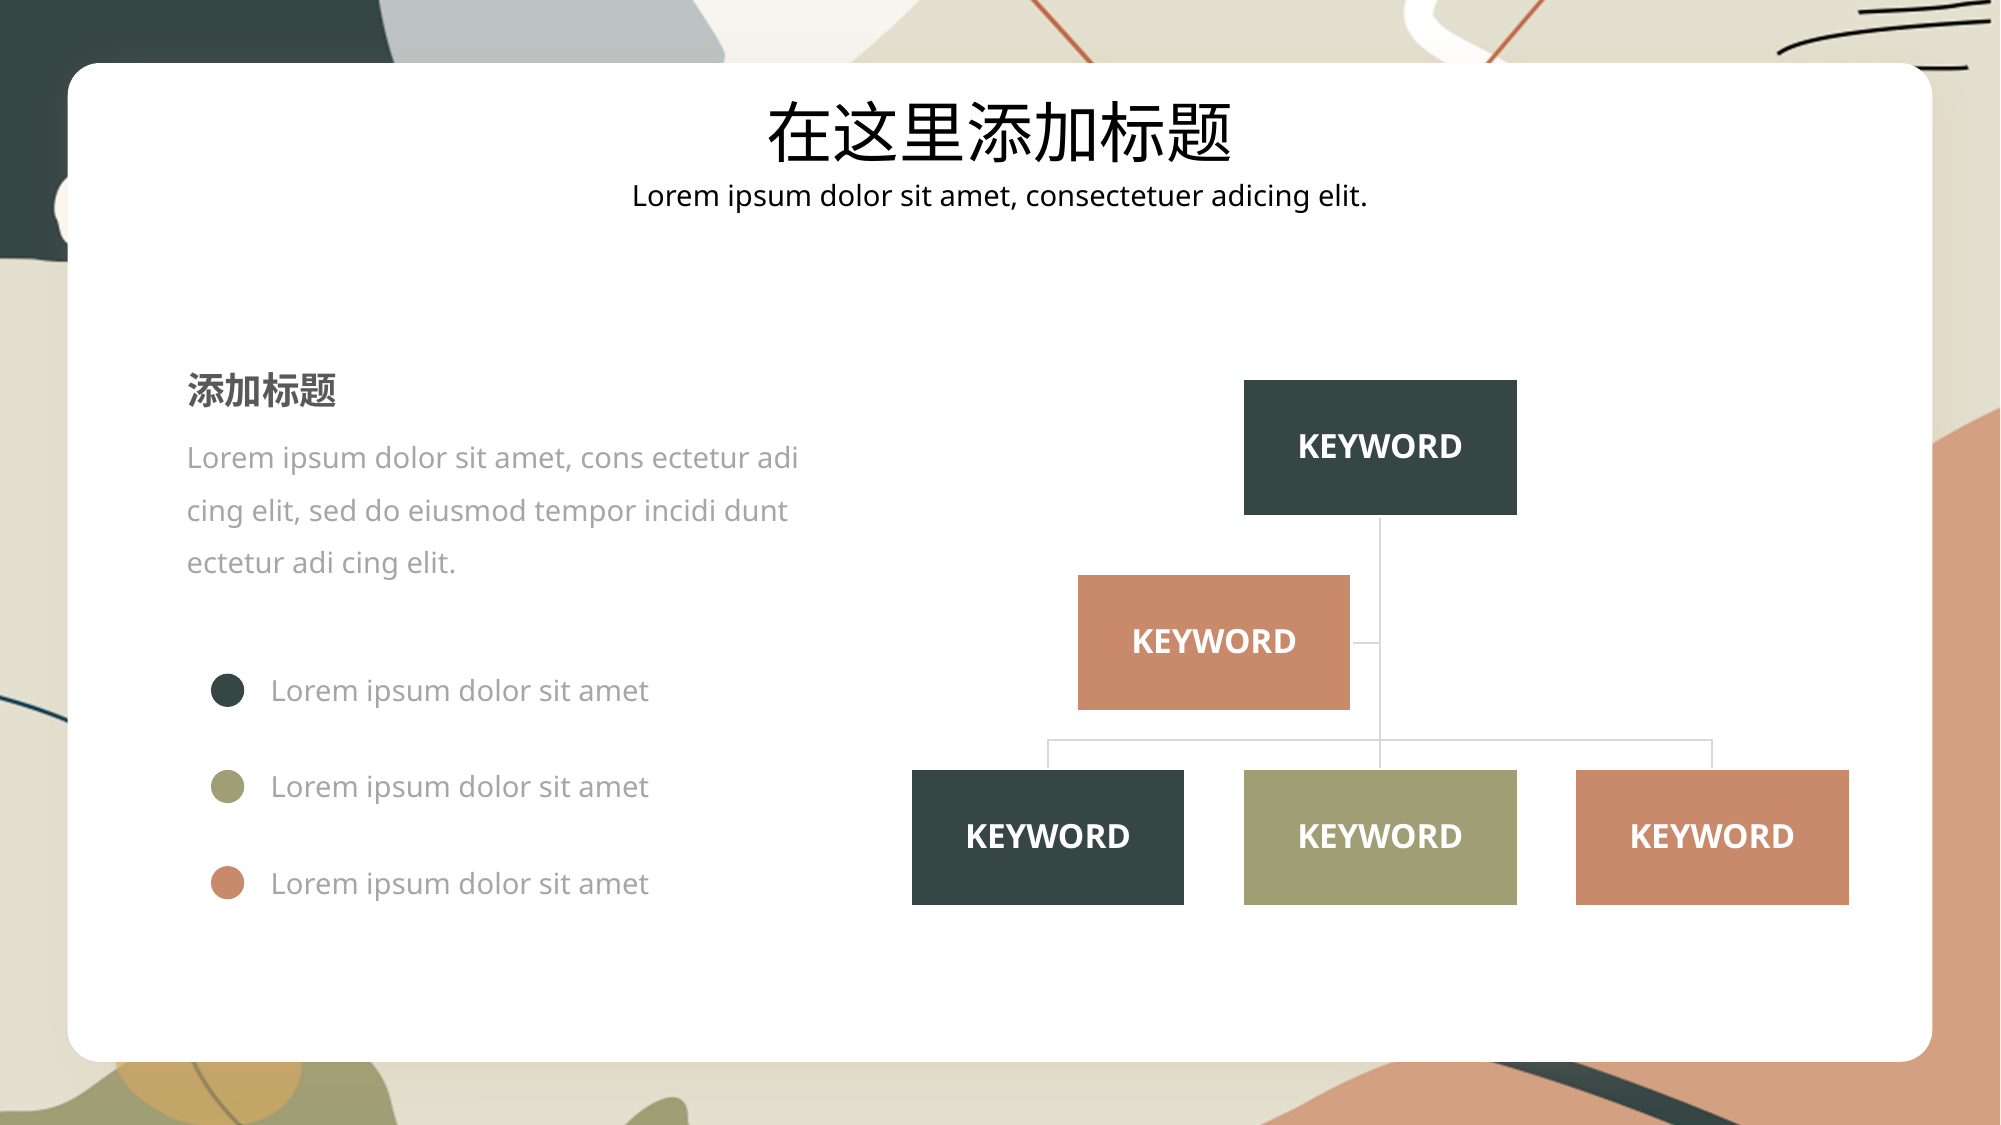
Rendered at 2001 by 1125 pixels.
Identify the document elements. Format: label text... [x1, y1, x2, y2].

picture [0, 0, 2001, 1125]
text_box Lorem ipsum dolor sit amet, cons ectetur adi cing elit, sed do eiusmod tempor incidi dunt ectetur adi cing elit. [171, 414, 868, 588]
text_box Lorem ipsum dolor sit amet, consectetuer adicing elit. [616, 169, 1384, 220]
text_box [209, 865, 246, 901]
text_box [209, 672, 246, 708]
text_box Lorem ipsum dolor sit amet [255, 857, 665, 908]
text_box Lorem ipsum dolor sit amet [255, 761, 665, 812]
text_box Lorem ipsum dolor sit amet [255, 664, 665, 716]
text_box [910, 329, 1850, 956]
text_box 在这里添加标题 [751, 83, 1249, 169]
text_box [209, 768, 246, 805]
text_box 添加标题 [172, 359, 353, 420]
